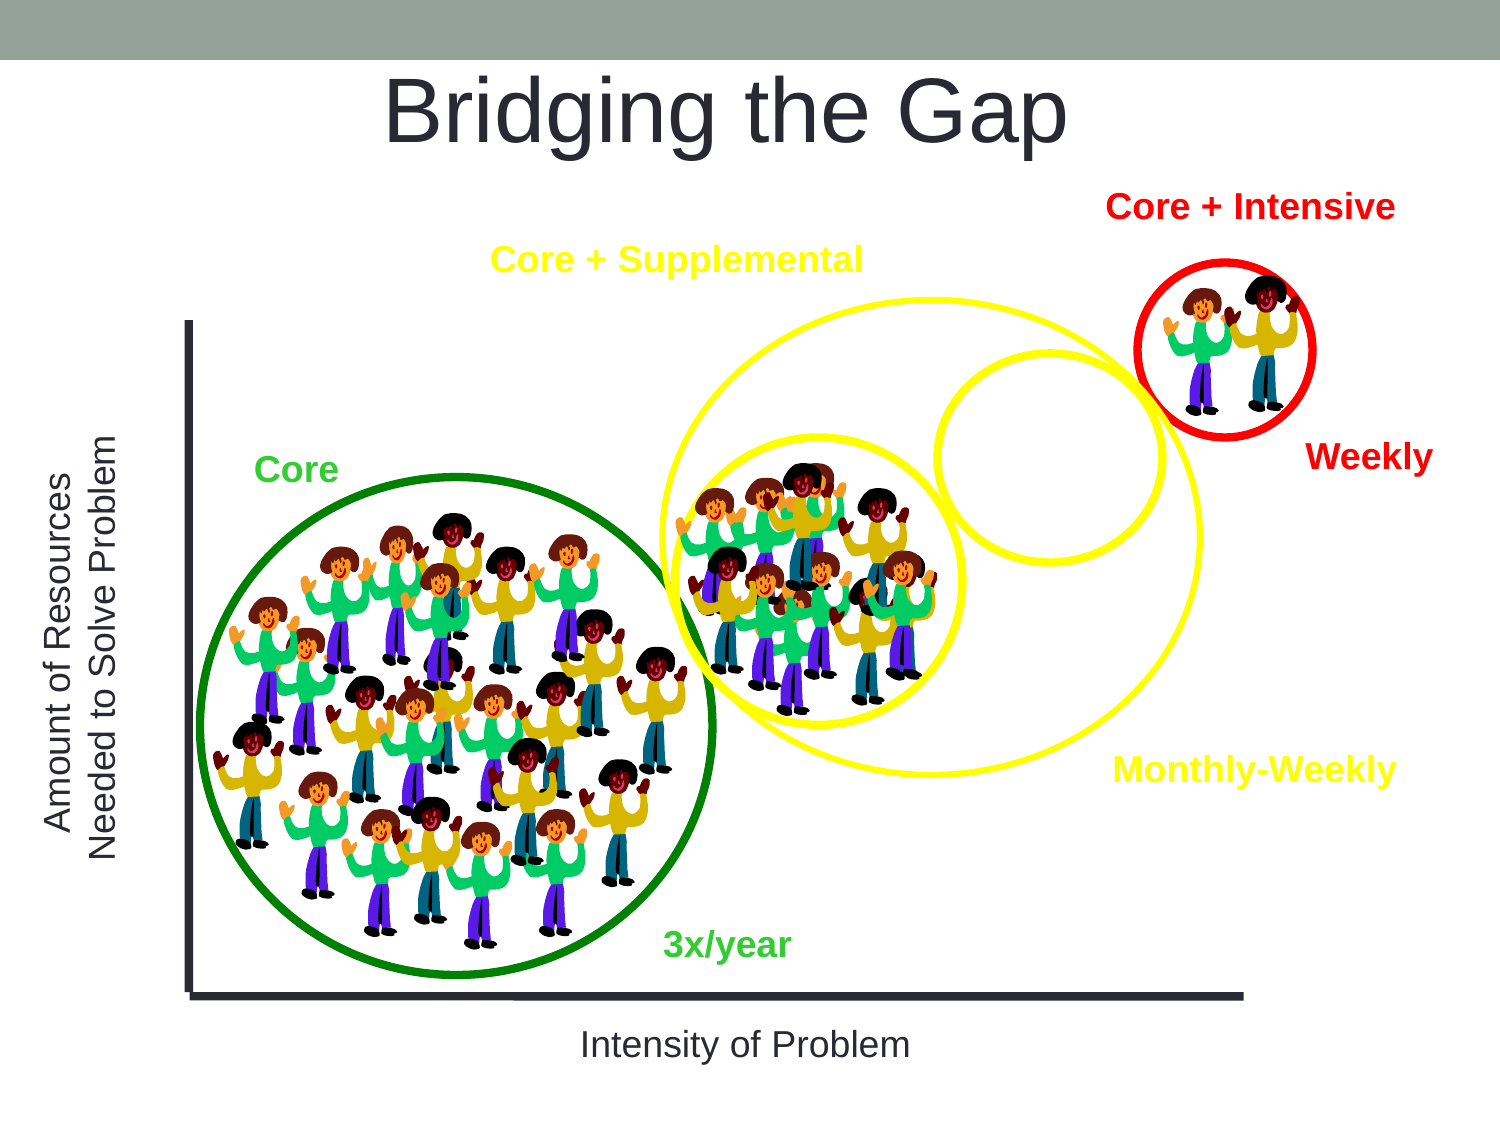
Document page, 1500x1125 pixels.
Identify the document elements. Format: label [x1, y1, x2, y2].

text_box [24, 12, 1472, 1088]
